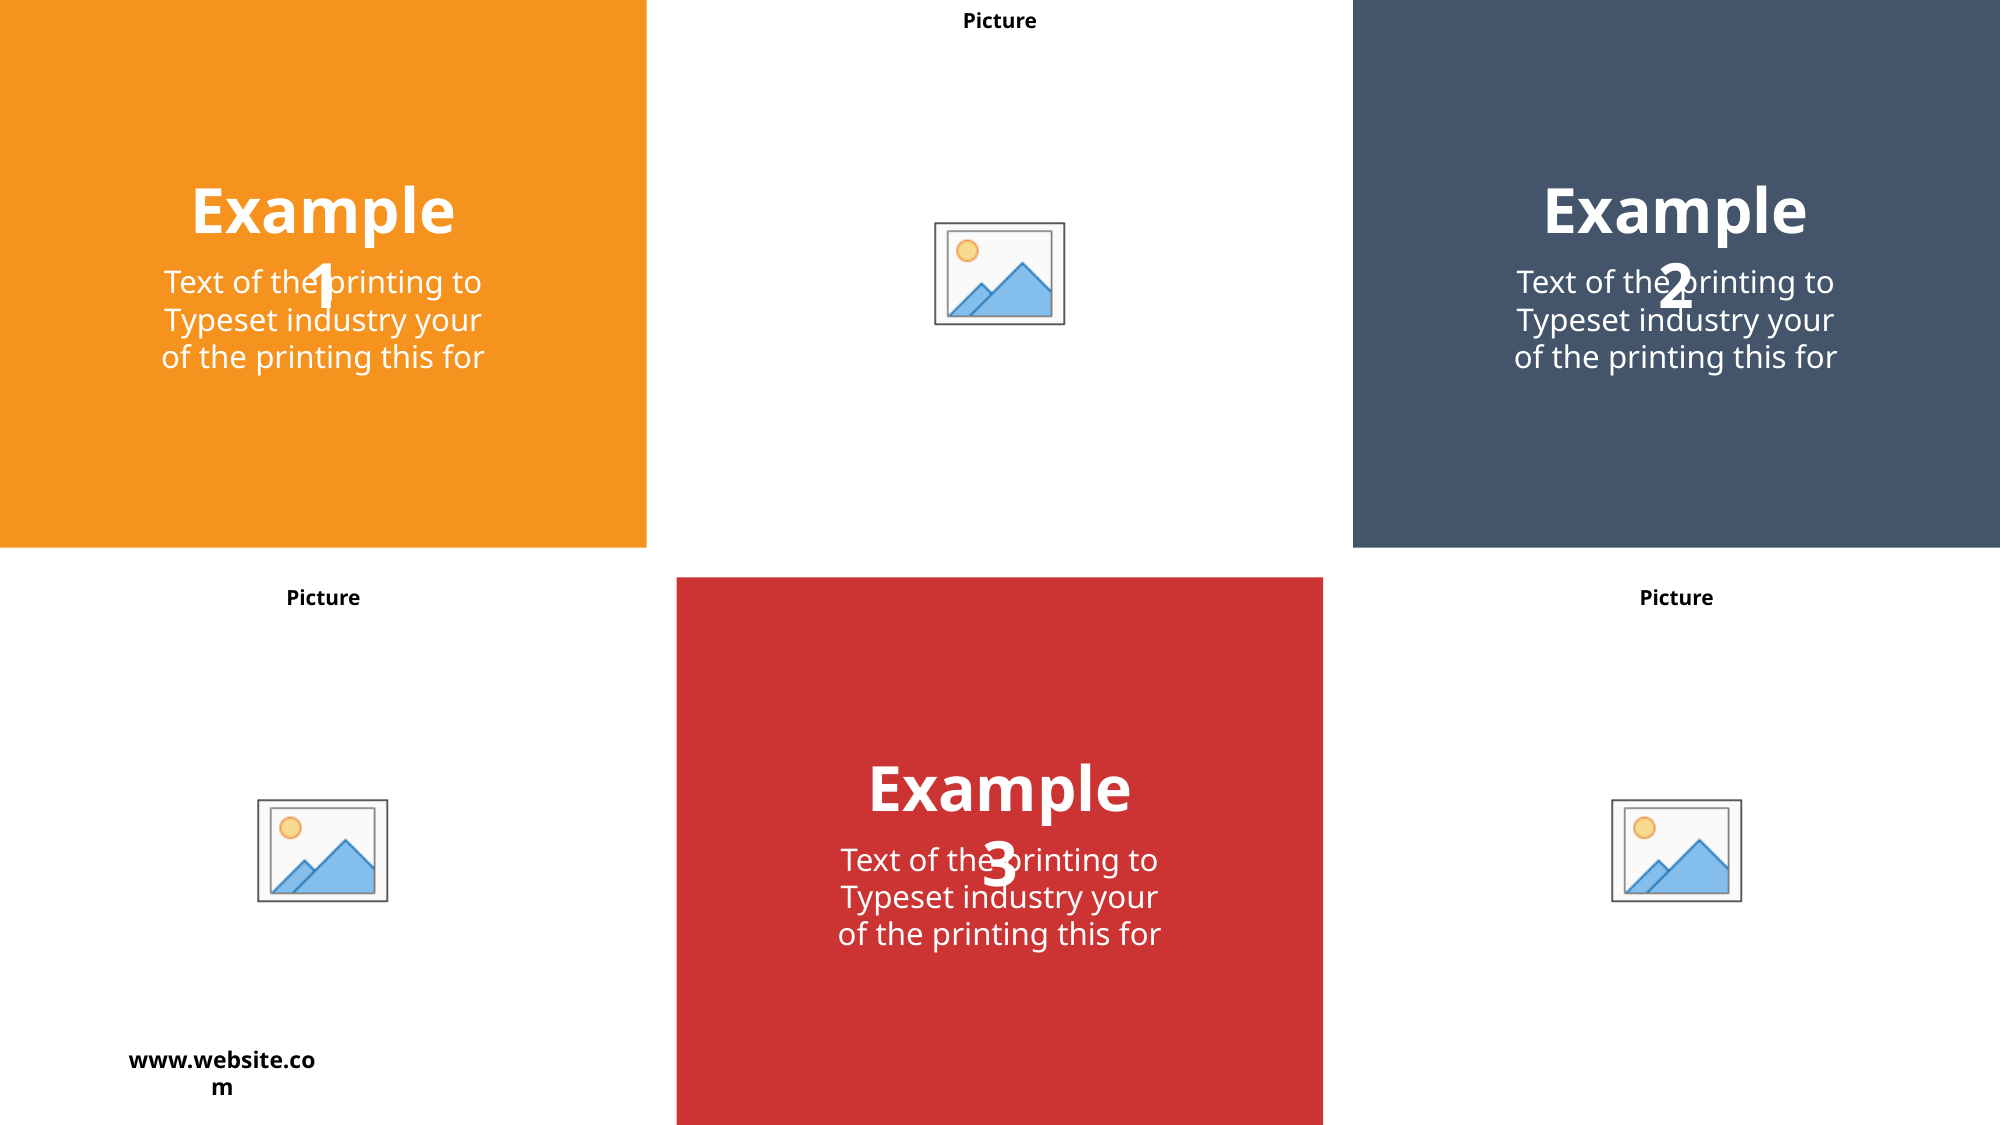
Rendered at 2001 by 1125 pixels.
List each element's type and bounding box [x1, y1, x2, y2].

text_box [0, 0, 648, 549]
text_box [676, 576, 1324, 1125]
text_box [811, 741, 1189, 962]
text_box [1352, 0, 2000, 549]
picture [1353, 577, 2000, 1125]
text_box [134, 163, 512, 384]
picture [676, 0, 1324, 548]
text_box [1487, 163, 1865, 384]
picture [0, 577, 647, 1125]
